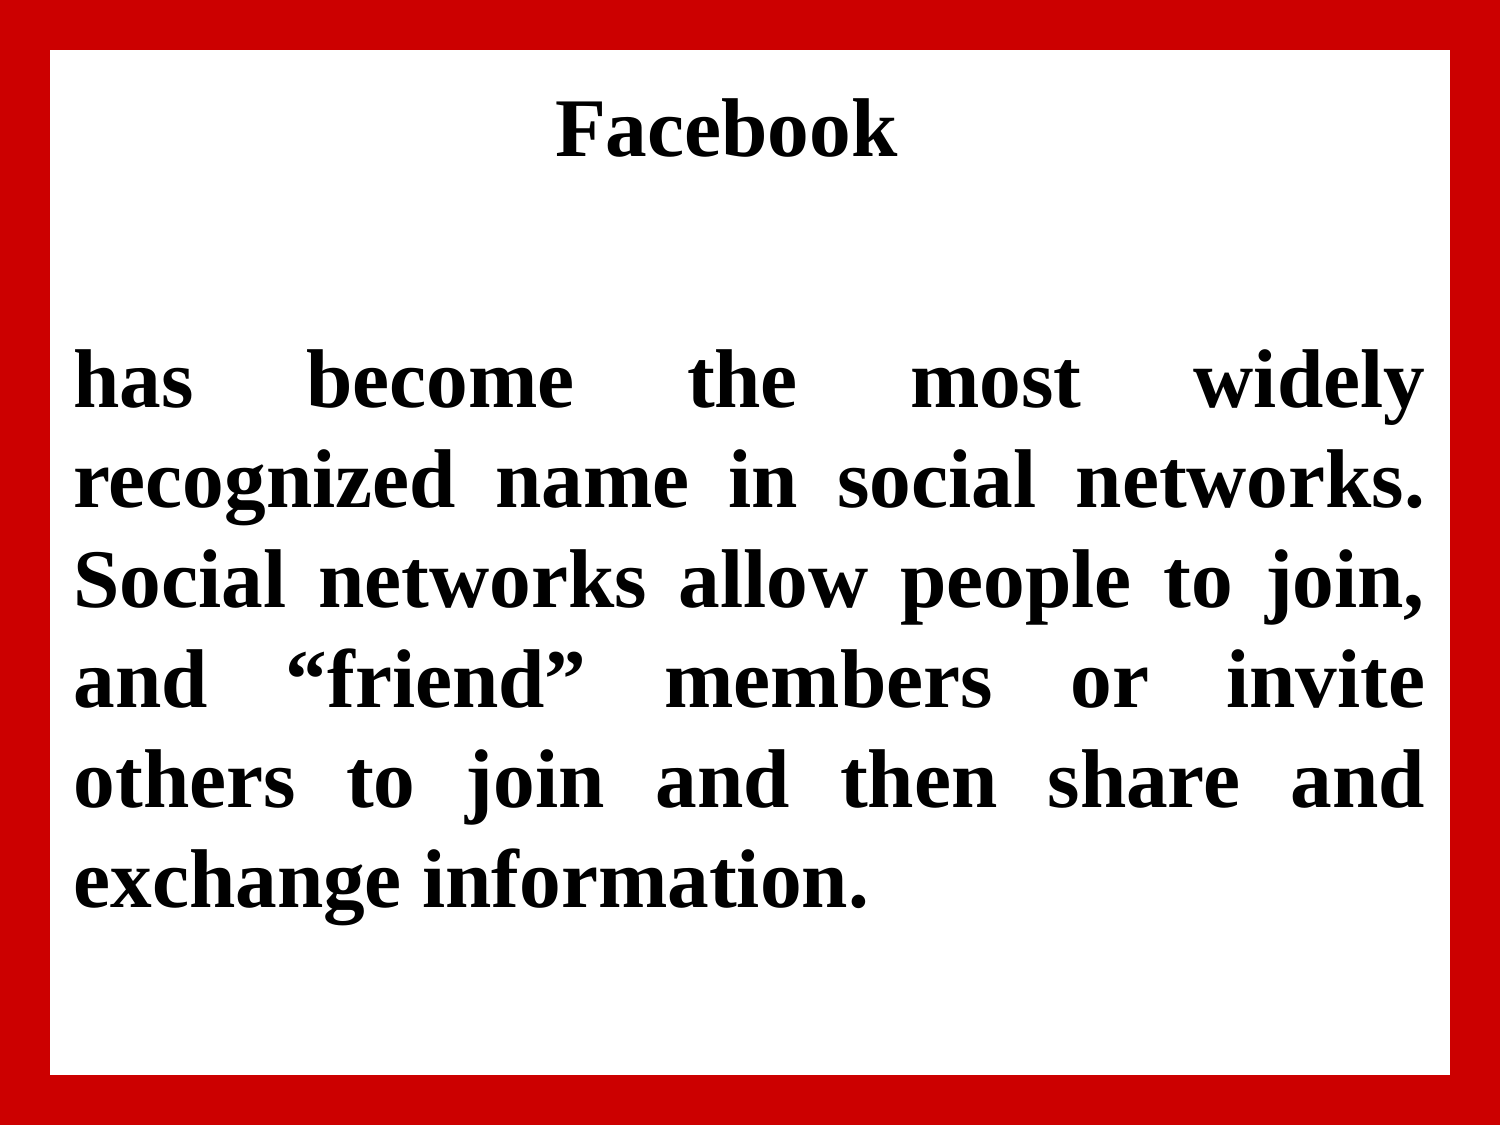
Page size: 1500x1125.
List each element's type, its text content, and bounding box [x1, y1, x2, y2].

title Facebook [93, 0, 1360, 247]
subtitle has become the most widely recognized name in social networks. Social networks allow people to join, and “friend” members or invite others to join and then share and exchange information. [58, 316, 1442, 605]
